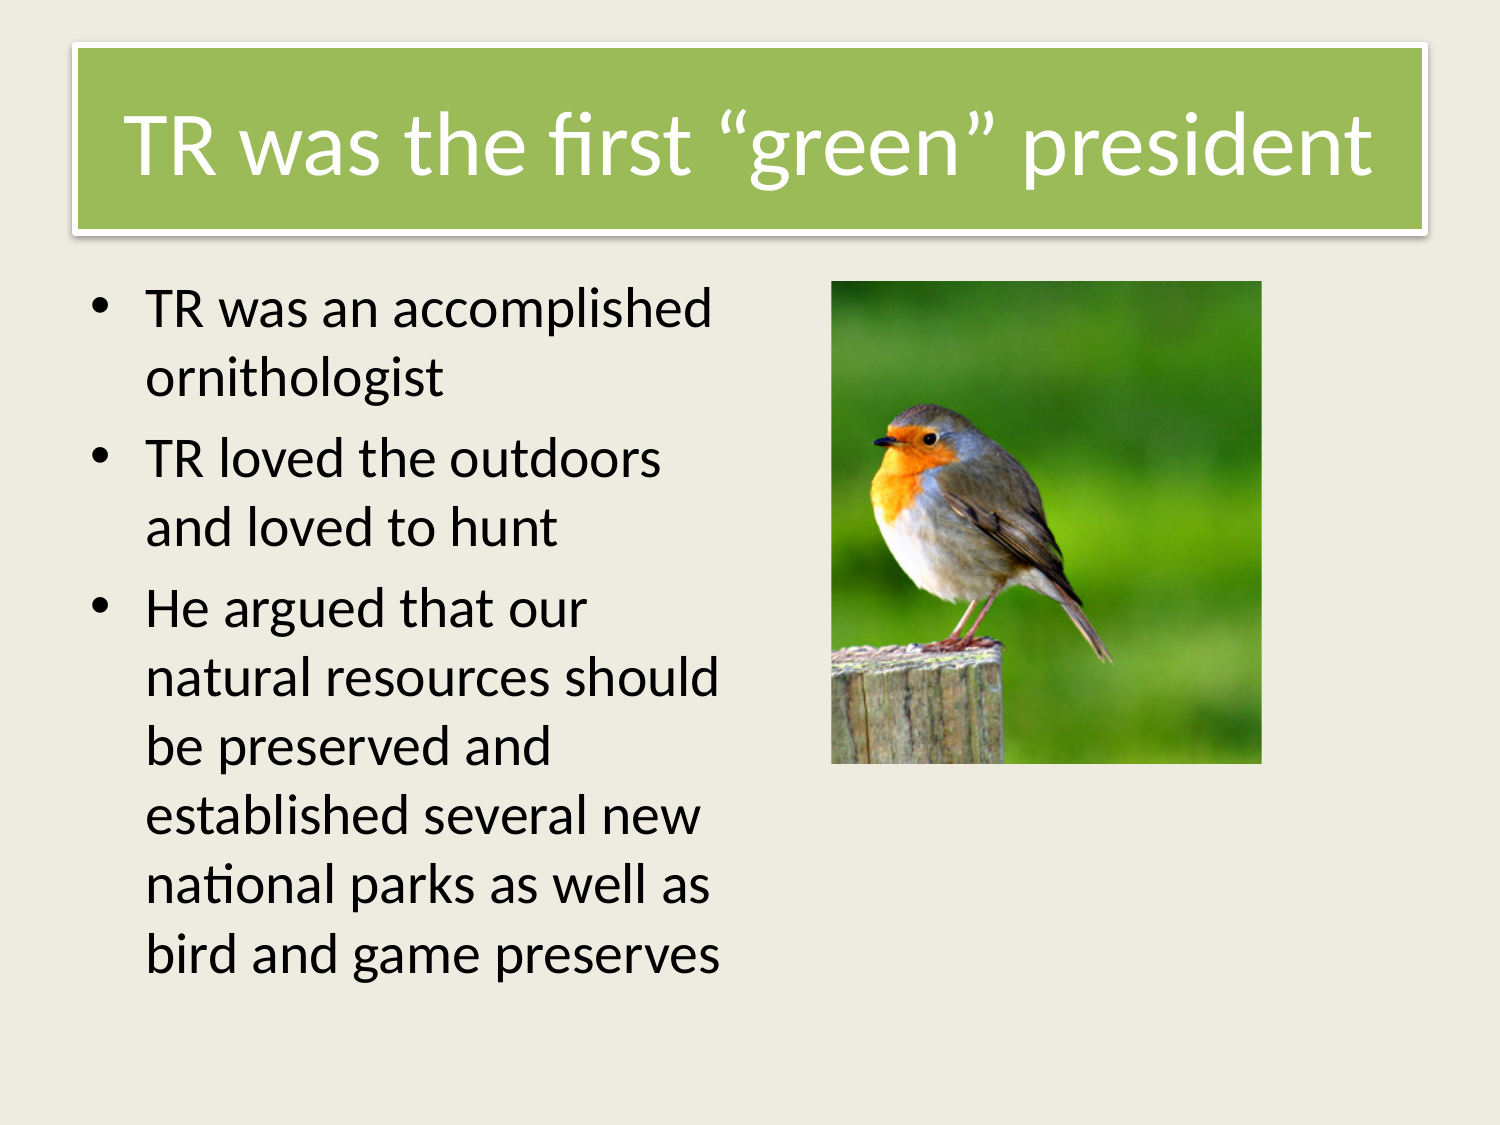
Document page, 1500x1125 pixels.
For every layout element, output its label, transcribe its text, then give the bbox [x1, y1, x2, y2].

title TR was the first “green” president [72, 42, 1428, 236]
list TR was an accomplished ornithologist TR loved the outdoors and loved to hunt He argued that our natural resources should be preserved and established several new national parks as well as bird and game preserves [75, 262, 738, 1005]
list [830, 281, 1262, 764]
